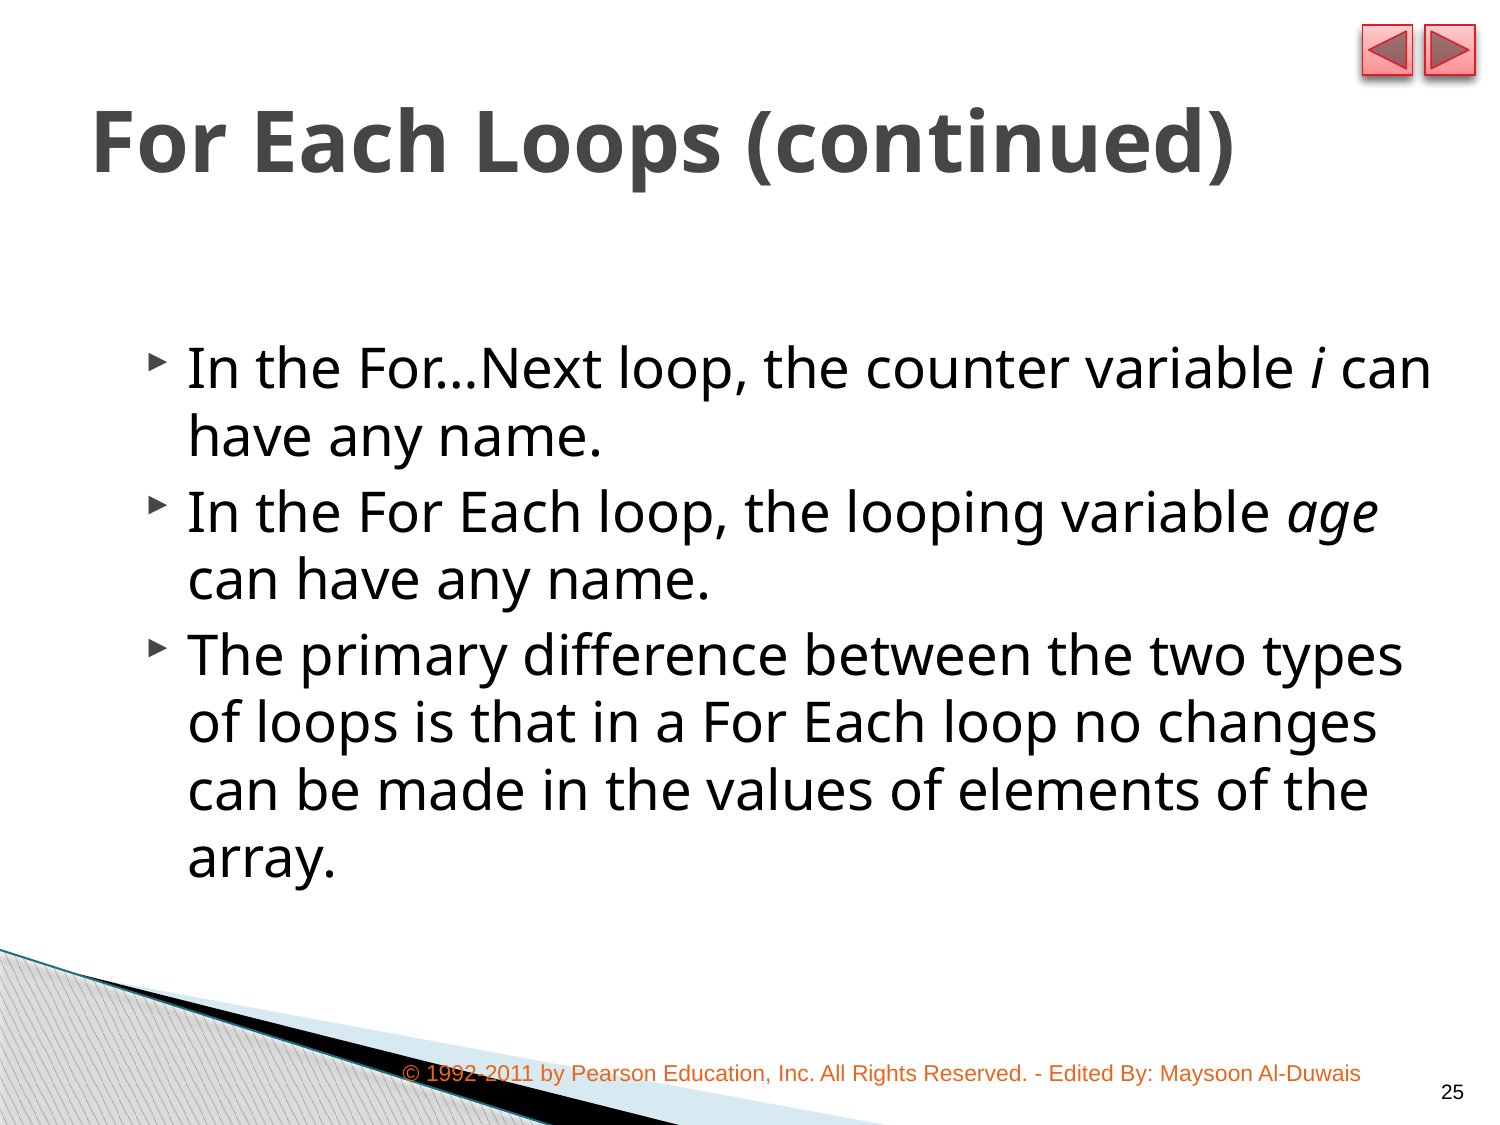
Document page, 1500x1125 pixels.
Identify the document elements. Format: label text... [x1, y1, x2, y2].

slide_number 25 [1425, 1051, 1479, 1112]
title For Each Loops (continued) [75, 45, 1425, 233]
footer © 1992-2011 by Pearson Education, Inc. All Rights Reserved. - Edited By: Maysoon Al-Duwais [387, 1051, 1425, 1112]
list In the For…Next loop, the counter variable i can have any name. In the For Each loop, the looping variable age can have any name. The primary difference between the two types of loops is that in a For Each loop no changes can be made in the values of elements of the array. [112, 324, 1470, 1007]
